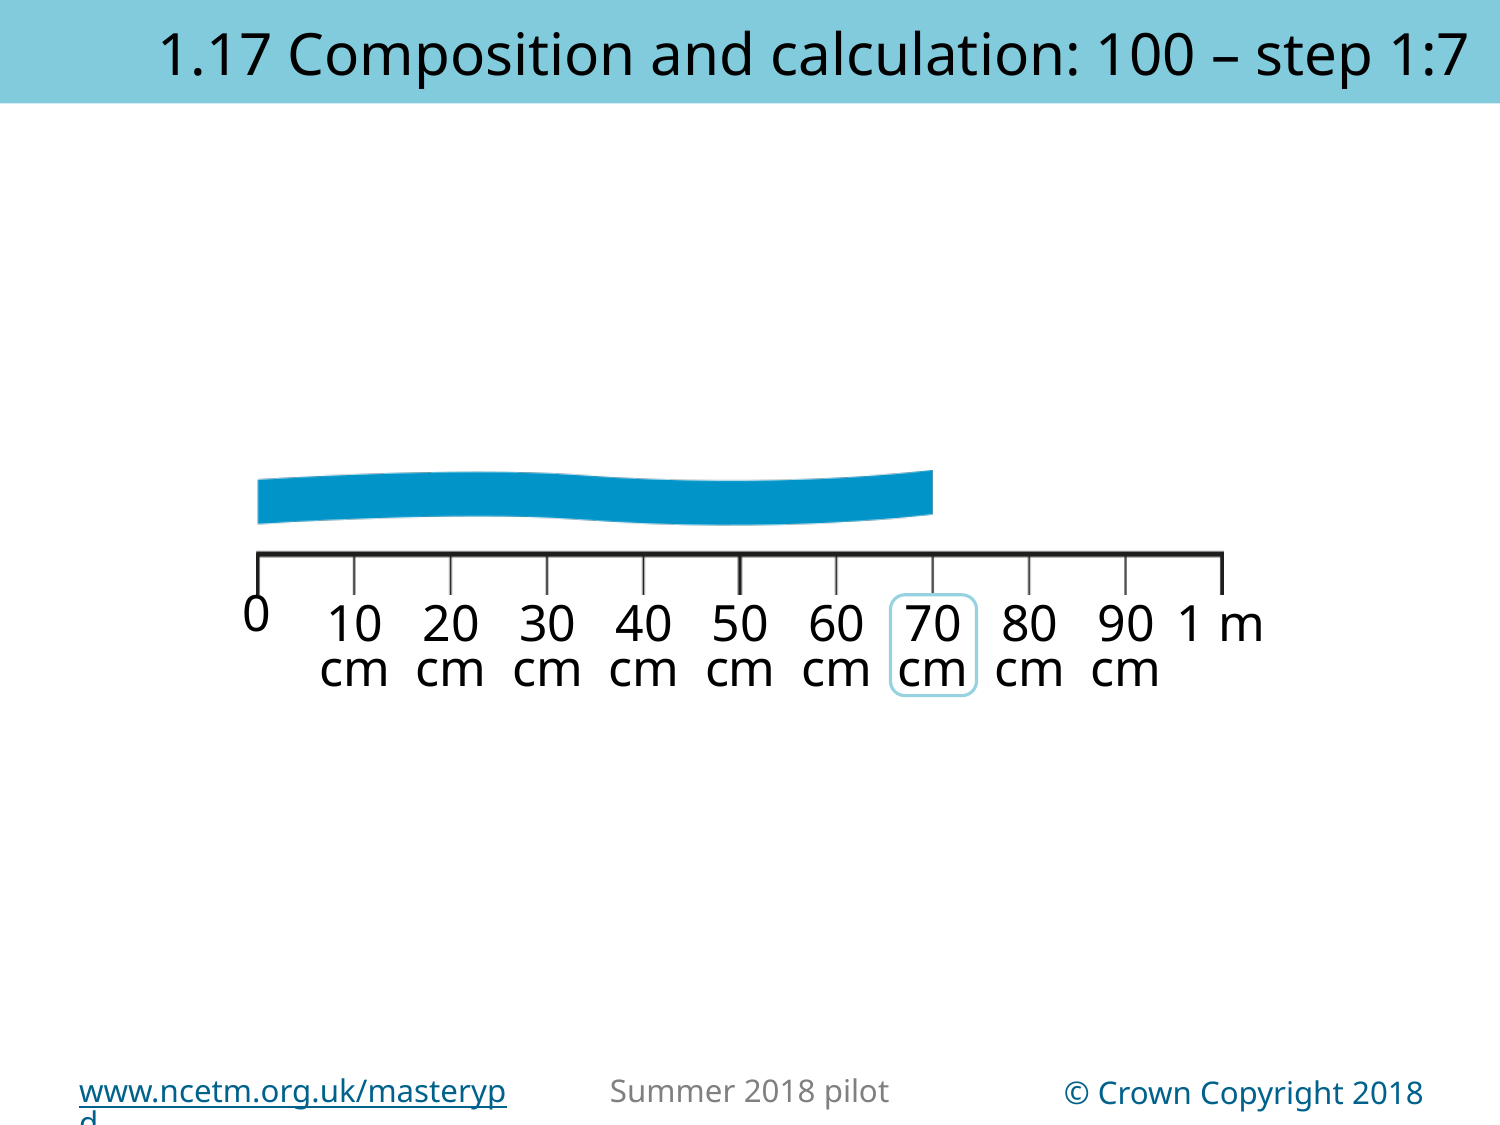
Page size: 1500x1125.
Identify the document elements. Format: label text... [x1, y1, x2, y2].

picture [256, 470, 1225, 596]
text_box 0 [198, 588, 283, 649]
text_box [890, 603, 977, 696]
text_box 10 cm [283, 603, 380, 703]
text_box 70 cm [862, 603, 958, 703]
text_box 90 cm [1055, 603, 1197, 703]
text_box 30 cm [476, 603, 573, 703]
text_box 60 cm [765, 603, 862, 703]
list 1.17 Composition and calculation: 100 – step 1:7 [0, 0, 1500, 104]
text_box 20 cm [380, 603, 476, 703]
text_box 1 m [1154, 597, 1288, 658]
text_box 50 cm [669, 603, 765, 703]
text_box 40 cm [573, 603, 669, 703]
text_box 80 cm [958, 603, 1055, 703]
